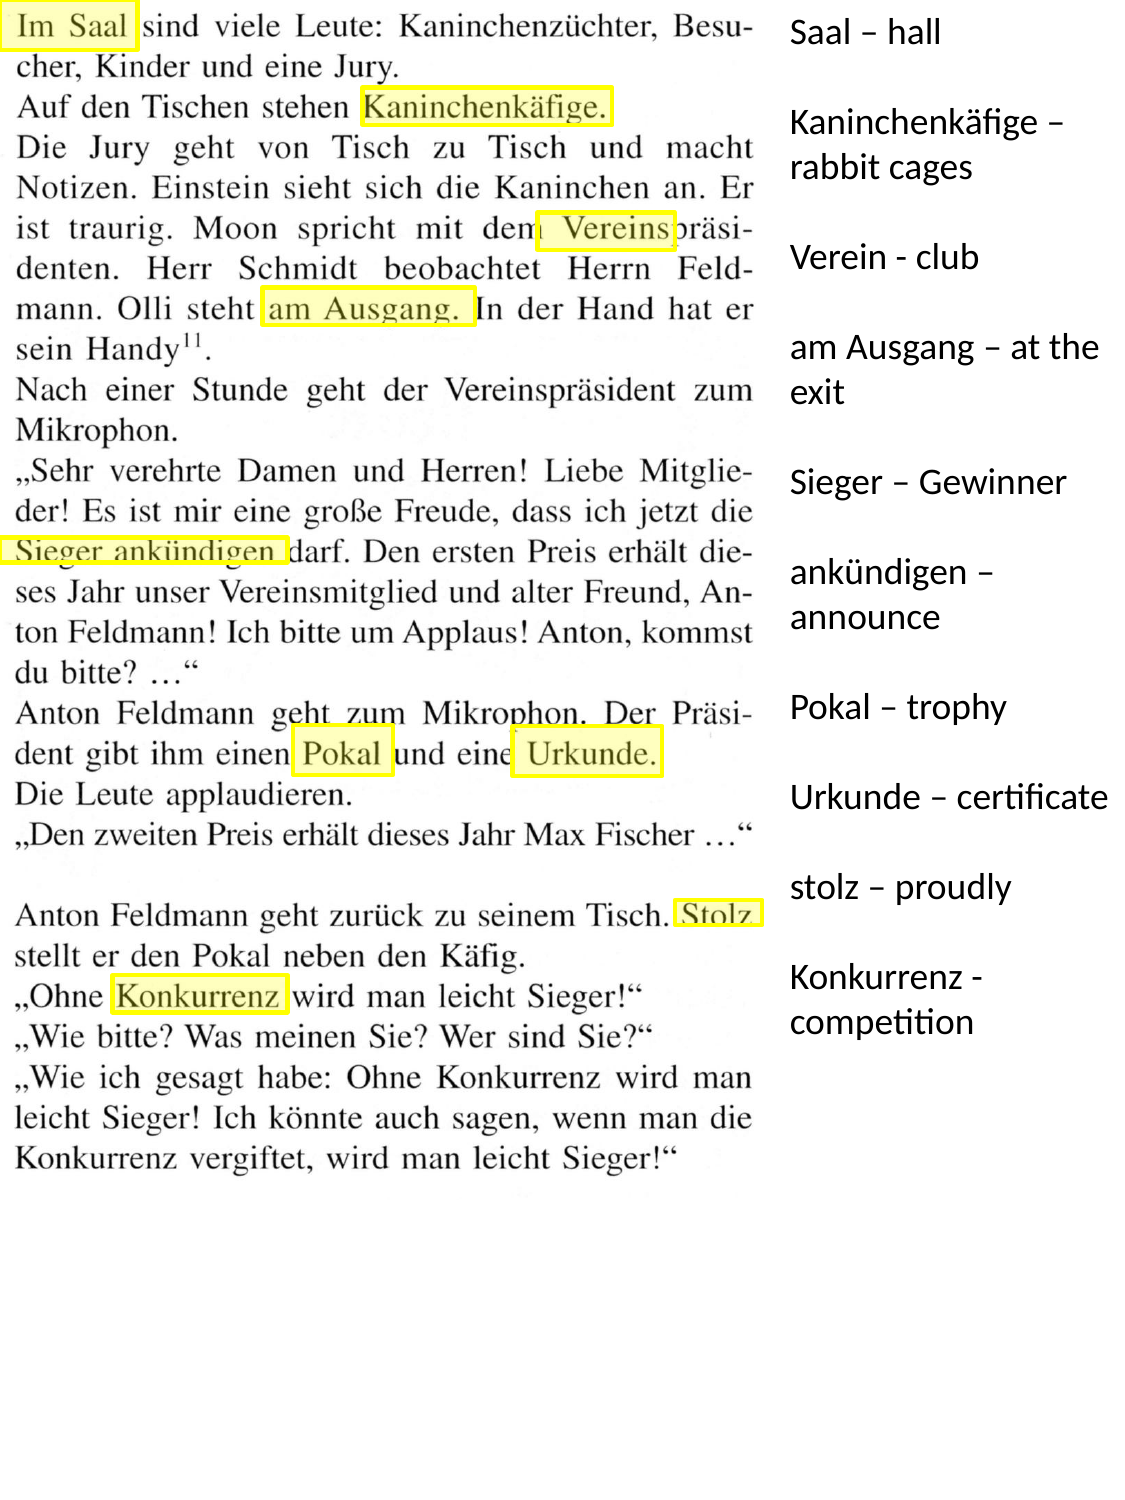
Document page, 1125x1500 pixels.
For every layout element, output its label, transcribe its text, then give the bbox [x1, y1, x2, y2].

text_box Saal – hall Kaninchenkäfige – rabbit cages Verein - club am Ausgang – at the exit Sieger – Gewinner ankündigen – announce Pokal – trophy Urkunde – certificate stolz – proudly Konkurrenz - competition [787, 0, 1125, 1050]
picture [0, 0, 787, 1201]
